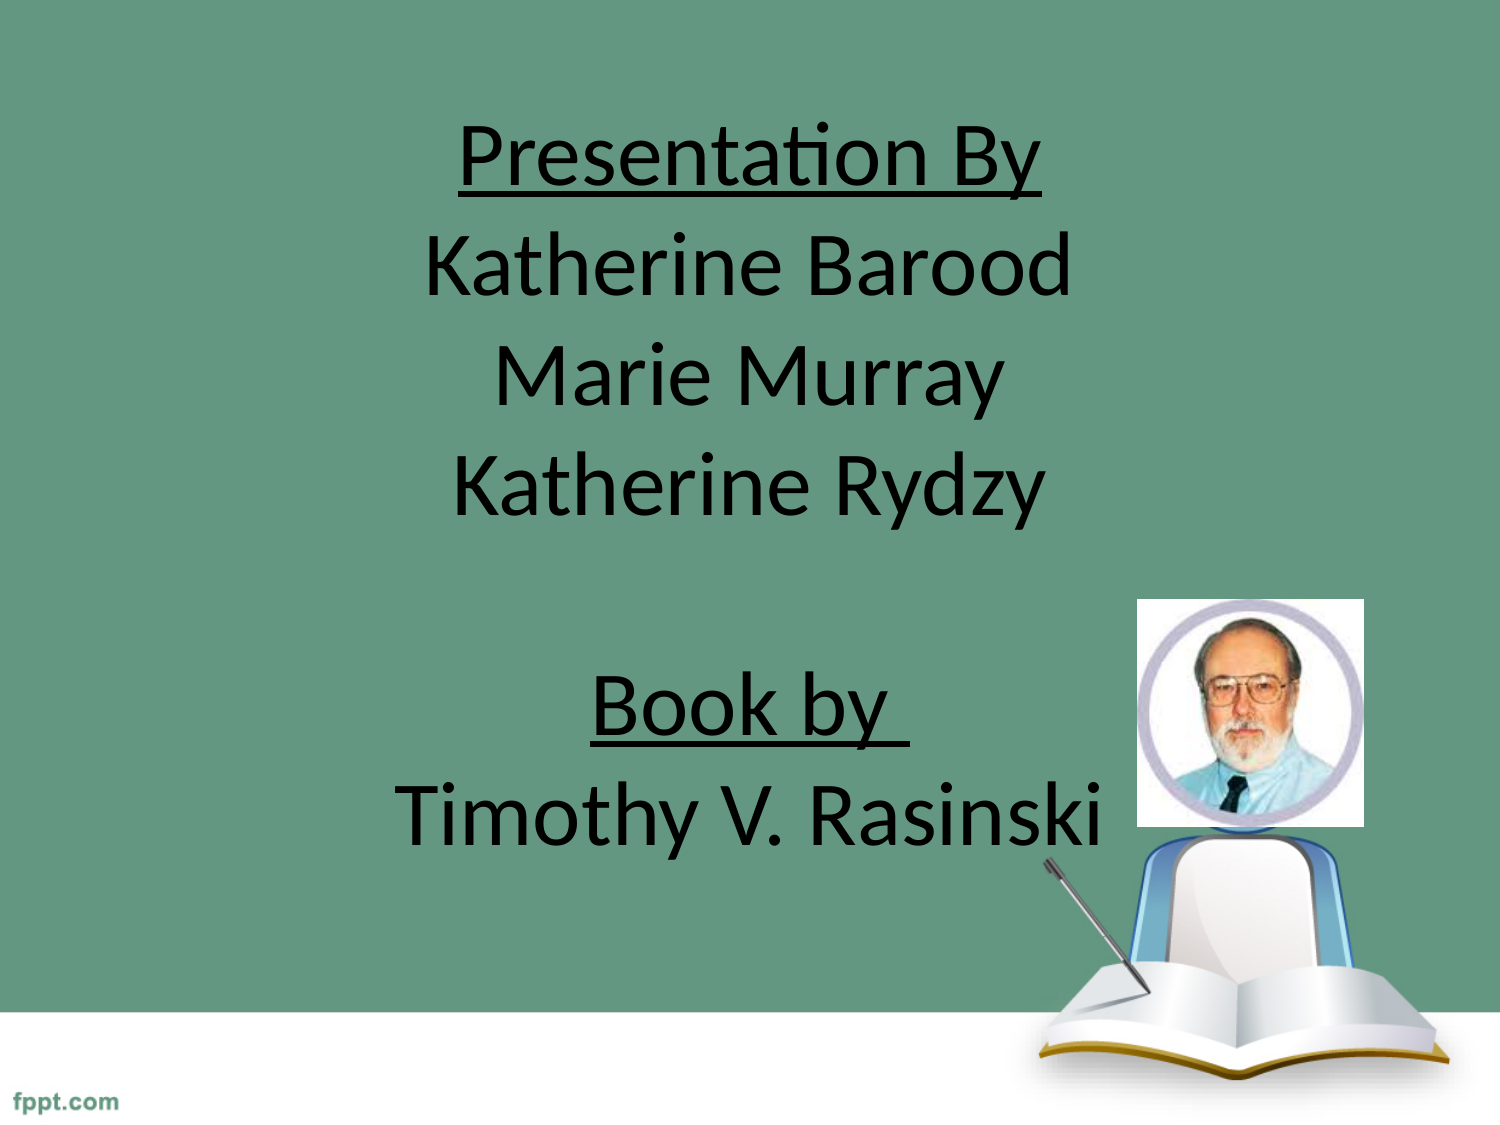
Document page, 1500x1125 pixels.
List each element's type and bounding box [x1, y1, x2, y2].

list [1137, 599, 1365, 827]
picture [0, 0, 1500, 1125]
